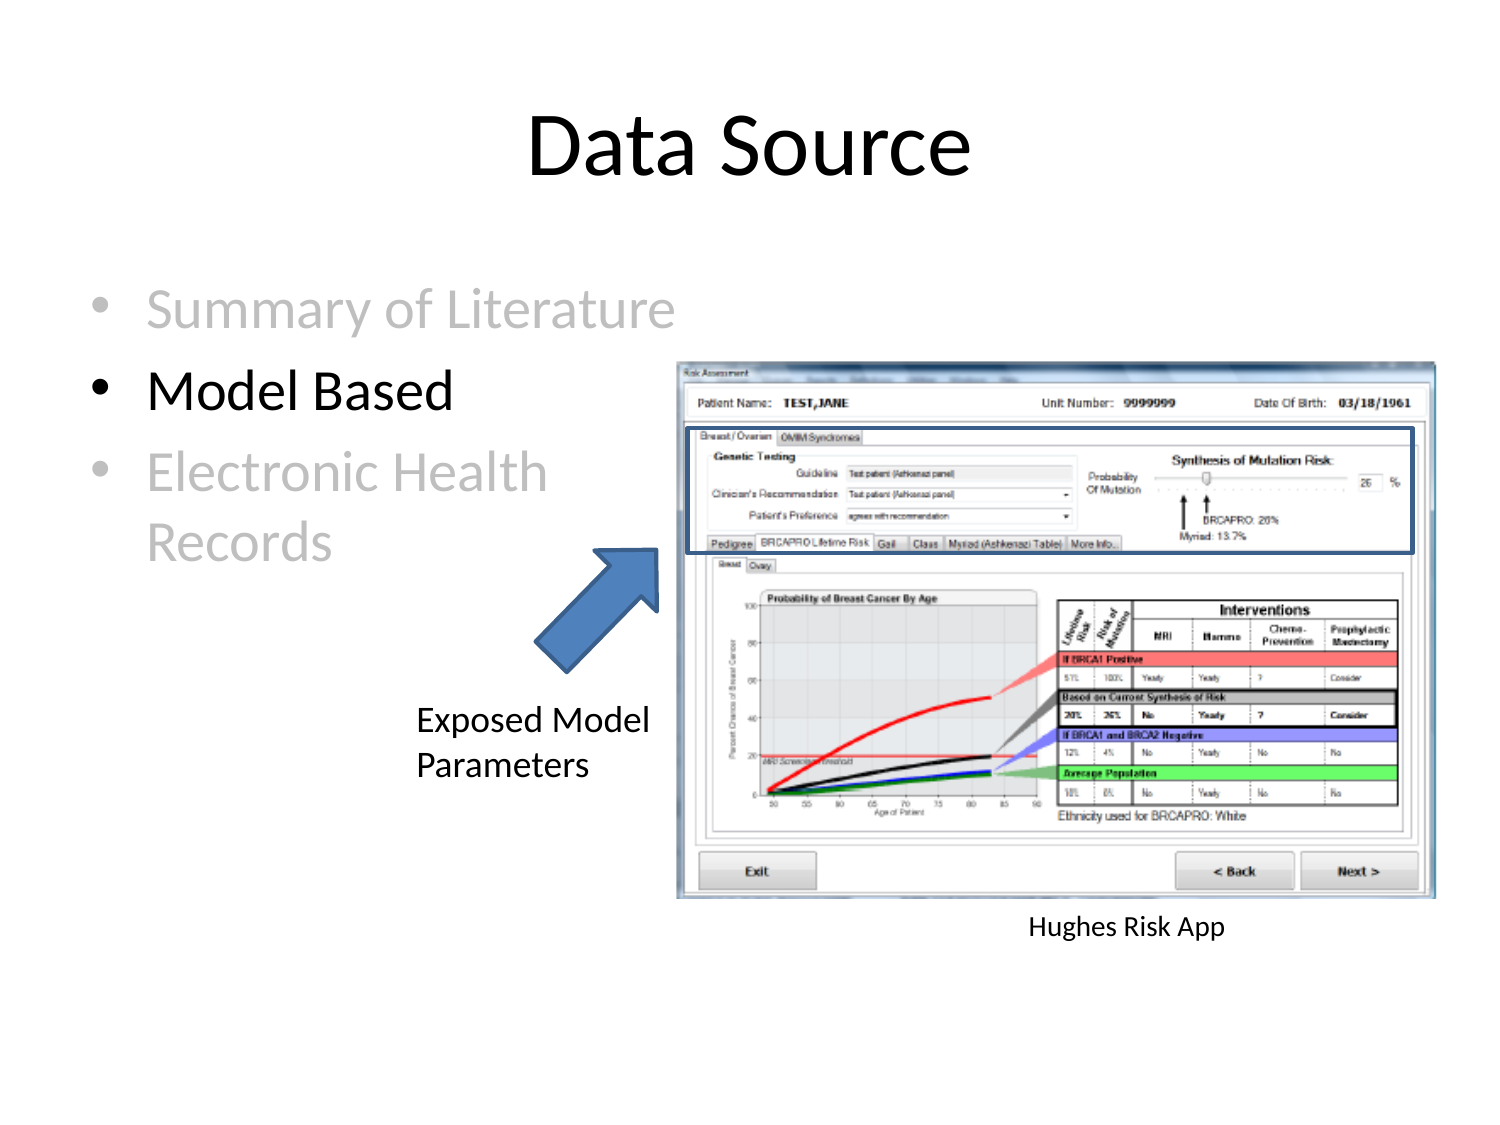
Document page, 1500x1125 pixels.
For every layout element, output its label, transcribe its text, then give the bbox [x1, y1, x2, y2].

text_box Exposed Model Parameters [401, 687, 666, 793]
text_box [533, 547, 659, 675]
text_box Hughes Risk App [1013, 908, 1241, 950]
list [674, 360, 1439, 899]
title Data Source [75, 45, 1425, 233]
list Summary of Literature Model Based Electronic Health Records [75, 262, 738, 1005]
